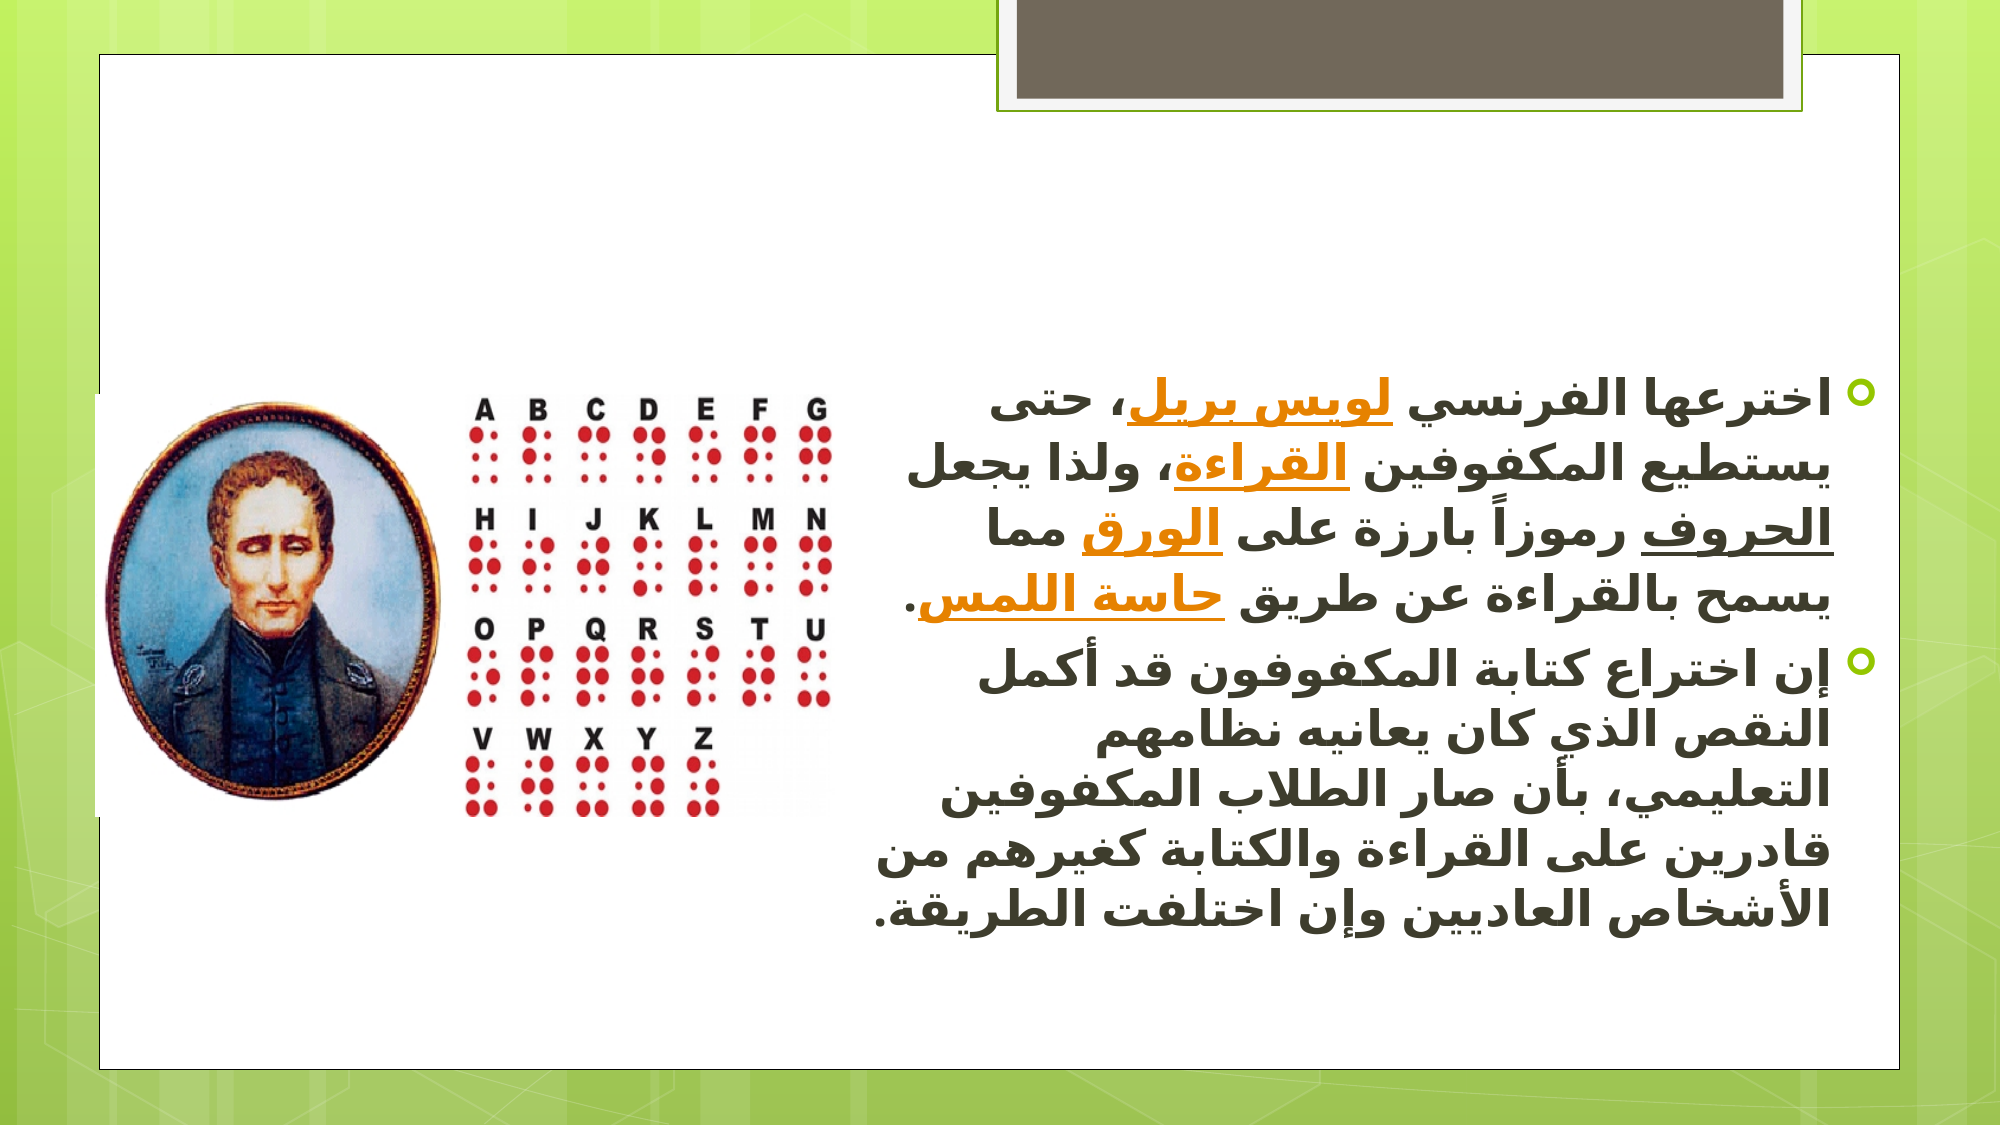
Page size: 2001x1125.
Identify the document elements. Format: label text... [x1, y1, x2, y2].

picture [95, 394, 852, 817]
list اخترعها الفرنسي لويس بريل، حتى يستطيع المكفوفين القراءة، ولذا يجعل الحروف رموزاً بارزة على الورق مما يسمح بالقراءة عن طريق حاسة اللمس. إن اختراع كتابة المكفوفون قد أكمل النقص الذي كان يعانيه نظامهم التعليمي، بأن صار الطلاب المكفوفين قادرين على القراءة والكتابة كغيرهم من الأشخاص العاديين وإن اختلفت الطريقة. [850, 357, 1905, 962]
